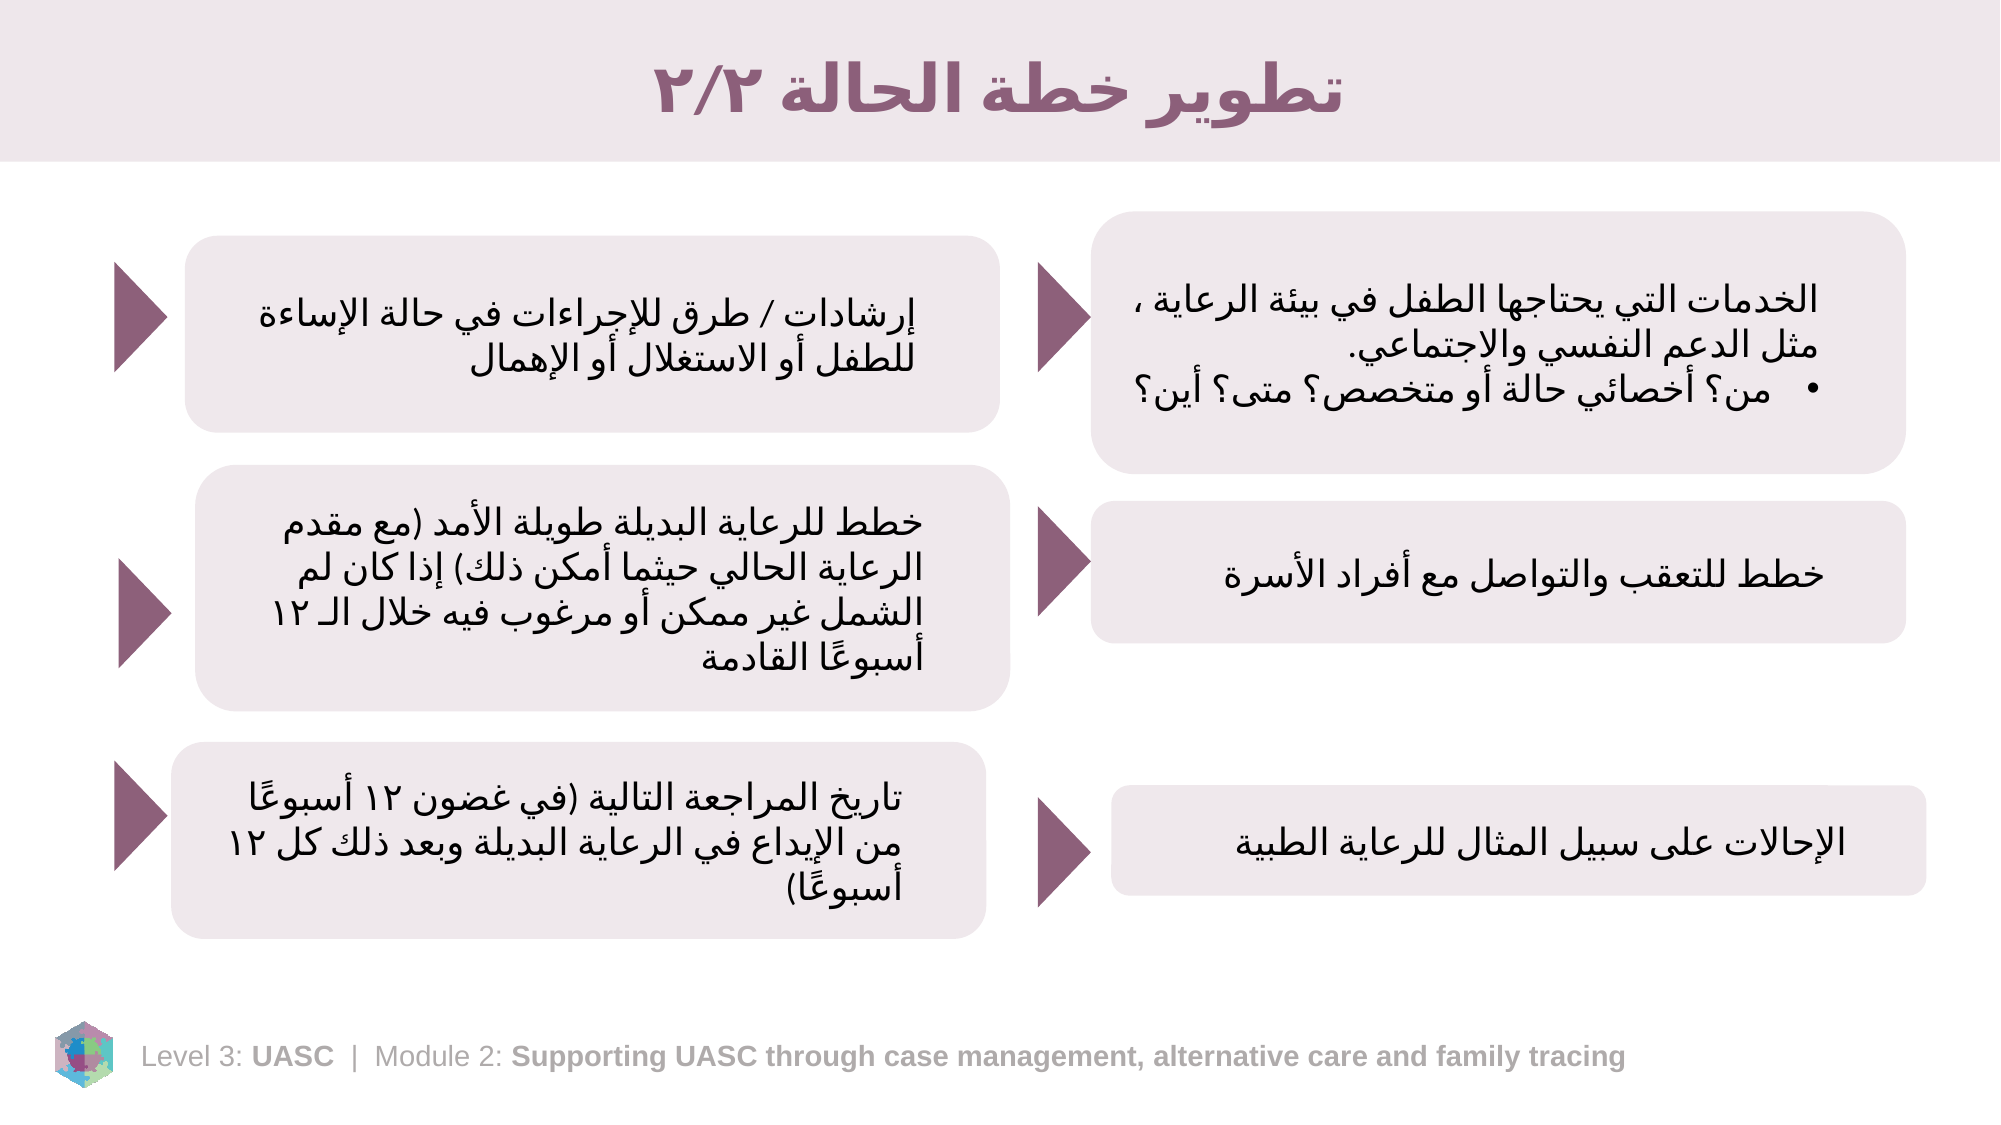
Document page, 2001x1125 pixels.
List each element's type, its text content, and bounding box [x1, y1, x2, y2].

text_box [1035, 259, 1094, 375]
text_box خطط للرعاية البديلة طويلة الأمد (مع مقدم الرعاية الحالي حيثما أمكن ذلك) إذا كان لم الشمل غير ممكن أو مرغوب فيه خلال الـ ١٢ أسبوعًا القادمة [195, 464, 1011, 712]
text_box [1035, 795, 1094, 910]
title تطوير خطة الحالة ٢/٢ [137, 19, 1863, 163]
text_box خطط للتعقب والتواصل مع أفراد الأسرة [1090, 500, 1907, 644]
text_box الإحالات على سبيل المثال للرعاية الطبية [1111, 785, 1927, 896]
text_box الخدمات التي يحتاجها الطفل في بيئة الرعاية ، مثل الدعم النفسي والاجتماعي. من؟ أخصائي حالة أو متخصص؟ متى؟ أين؟ [1090, 211, 1907, 475]
text_box [112, 758, 170, 873]
picture [55, 1021, 113, 1088]
text_box [116, 556, 174, 671]
text_box [112, 259, 170, 375]
text_box [1035, 504, 1094, 619]
text_box إرشادات / طرق للإجراءات في حالة الإساءة للطفل أو الاستغلال أو الإهمال [184, 235, 1000, 433]
text_box تاريخ المراجعة التالية (في غضون ١٢ أسبوعًا من الإيداع في الرعاية البديلة وبعد ذلك كل ١٢ أسبوعًا) [171, 741, 987, 939]
